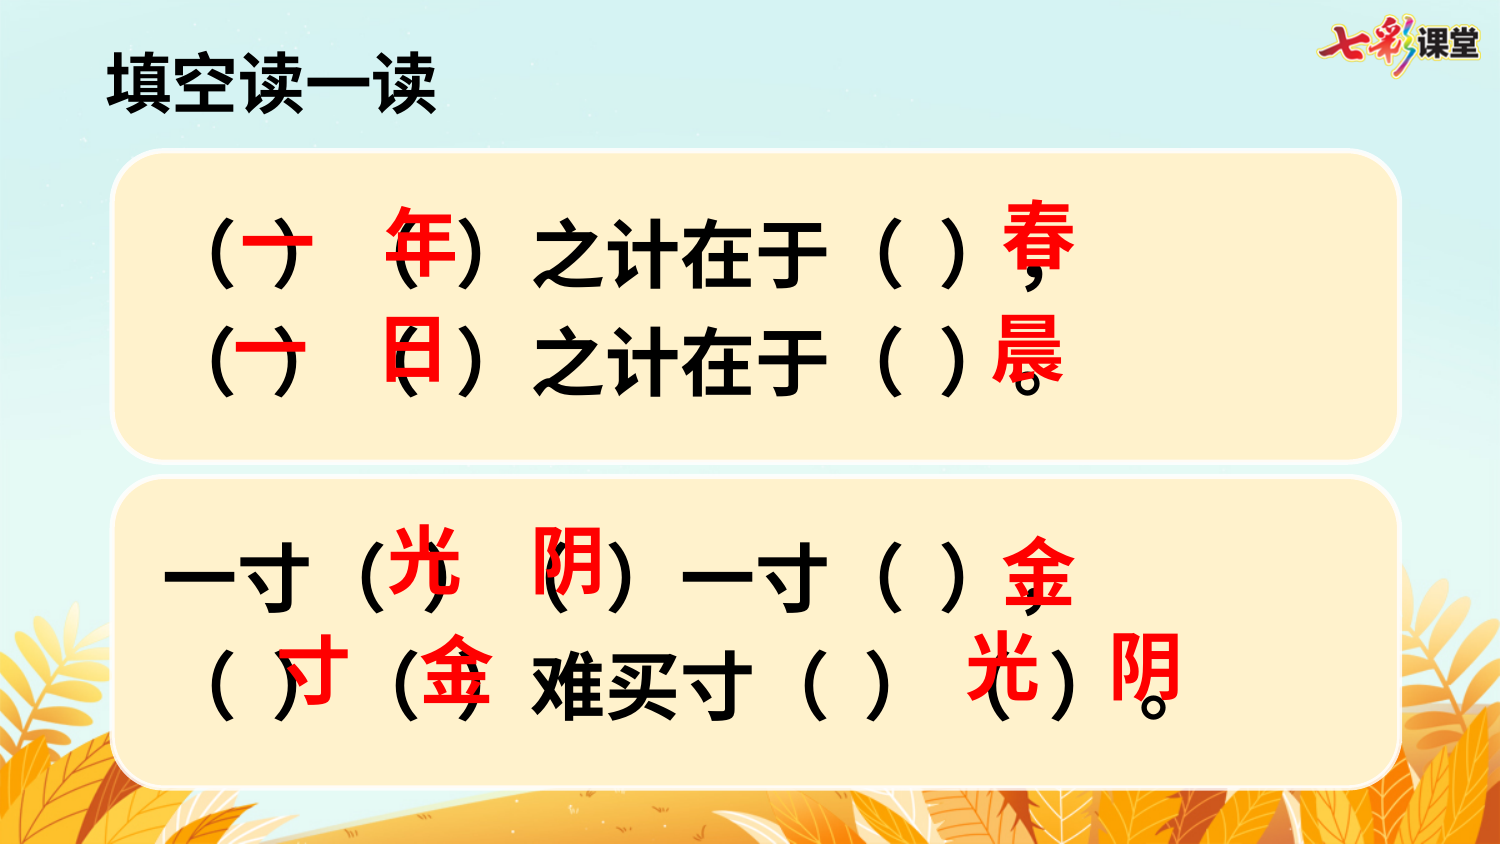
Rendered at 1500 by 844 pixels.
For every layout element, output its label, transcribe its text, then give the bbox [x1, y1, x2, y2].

text_box [111, 478, 1401, 790]
text_box 光 阴 [373, 506, 727, 612]
text_box 春 [986, 181, 1092, 286]
text_box 填空读一读 [96, 37, 480, 126]
text_box 寸 金 [261, 615, 510, 721]
text_box （ ）（ ）之计在于（ ）， （ ）（ ）之计在于（ ）。 一寸（ ）（ ）一寸（ ）， （ ）（ ）难买寸（ ）（ ） 。 [147, 182, 1412, 737]
picture [0, 0, 1500, 844]
text_box 一 日 [218, 294, 727, 399]
text_box [111, 149, 1397, 461]
text_box 晨 [975, 293, 1080, 399]
text_box 金 [986, 518, 1092, 612]
text_box 一 年 [225, 187, 620, 293]
text_box 光 阴 [950, 612, 1199, 717]
